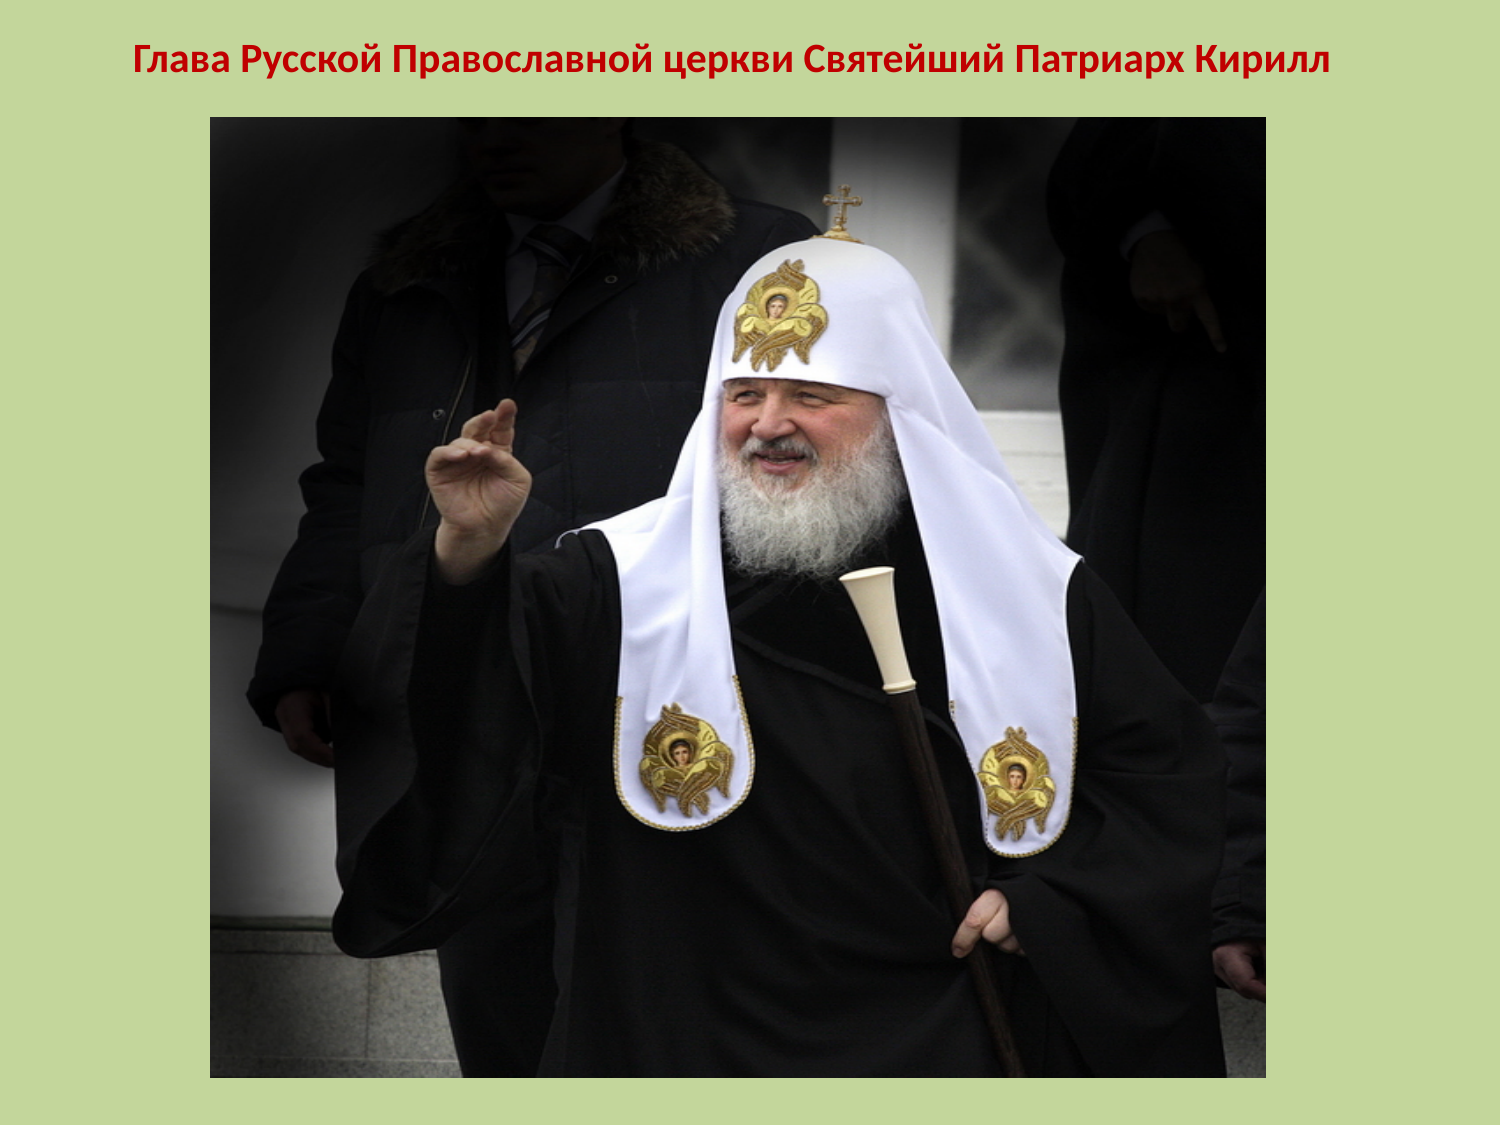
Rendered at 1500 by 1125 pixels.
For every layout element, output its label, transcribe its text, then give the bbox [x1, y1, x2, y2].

picture [210, 116, 1266, 1079]
text_box Глава Русской Православной церкви Святейший Патриарх Кирилл [82, 23, 1383, 89]
